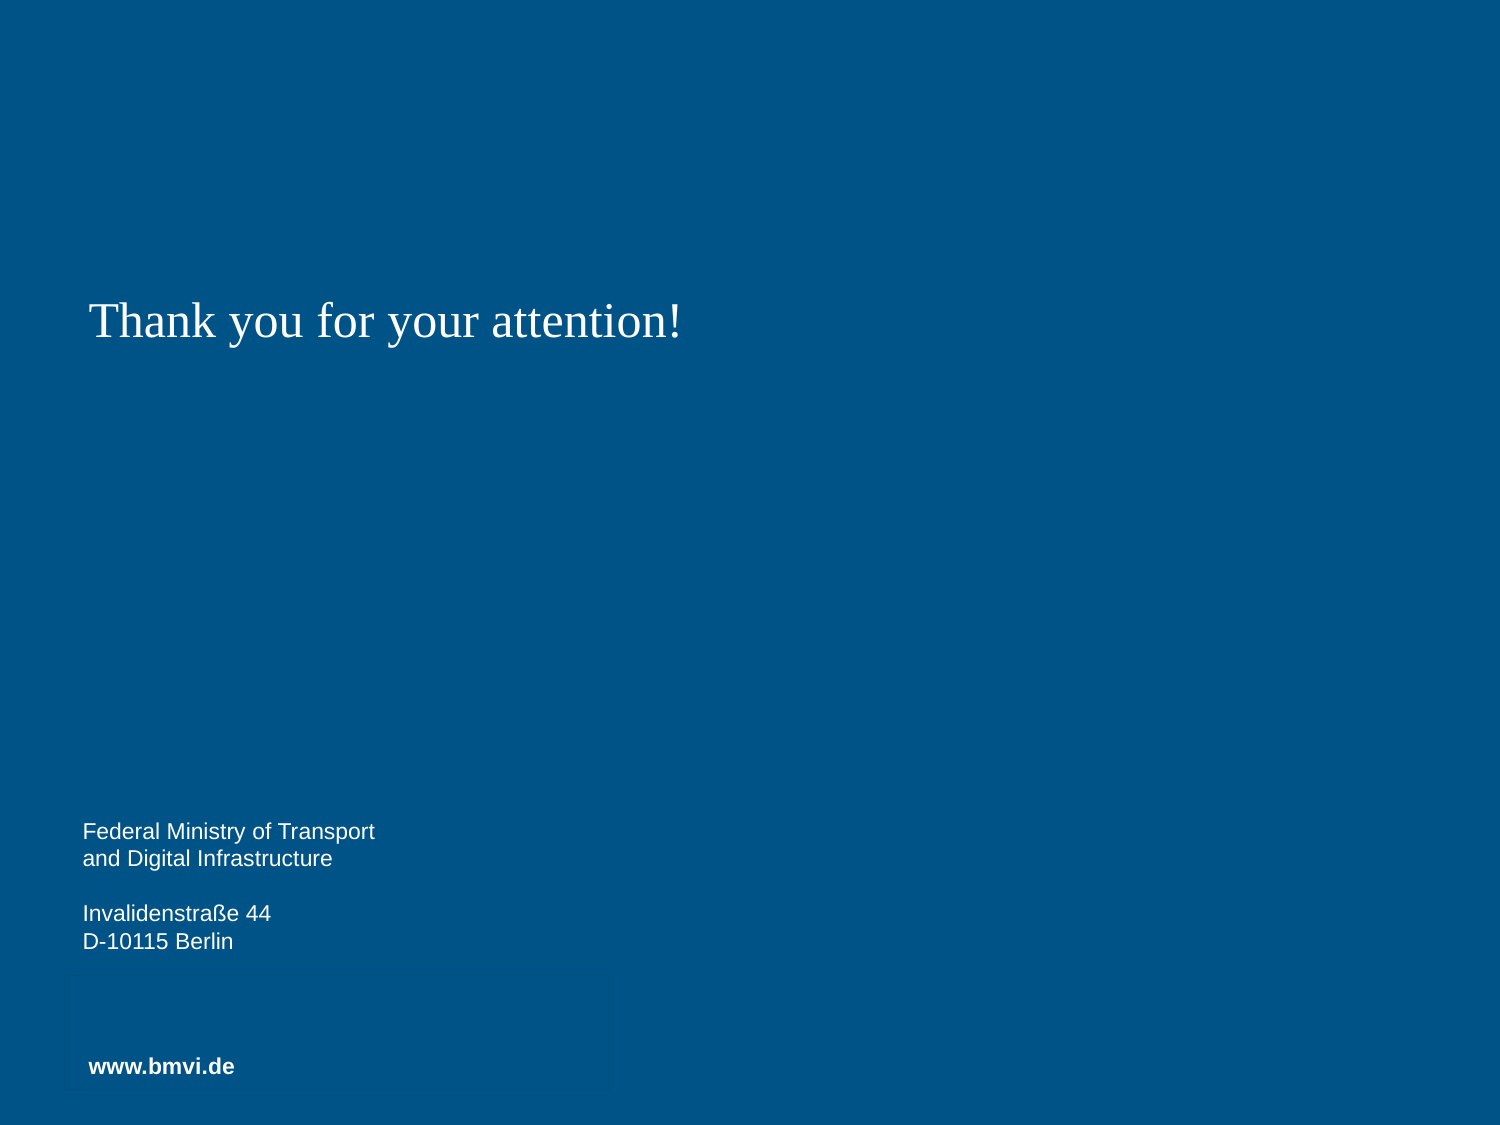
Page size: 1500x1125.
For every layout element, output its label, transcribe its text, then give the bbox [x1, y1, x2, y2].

text_box www.bmvi.de [88, 1031, 540, 1080]
title Thank you for your attention! [88, 290, 1010, 474]
text_box [64, 975, 609, 1091]
list Federal Ministry of Transport and Digital Infrastructure Invalidenstraße 44 D-10115 Berlin [82, 267, 1418, 976]
